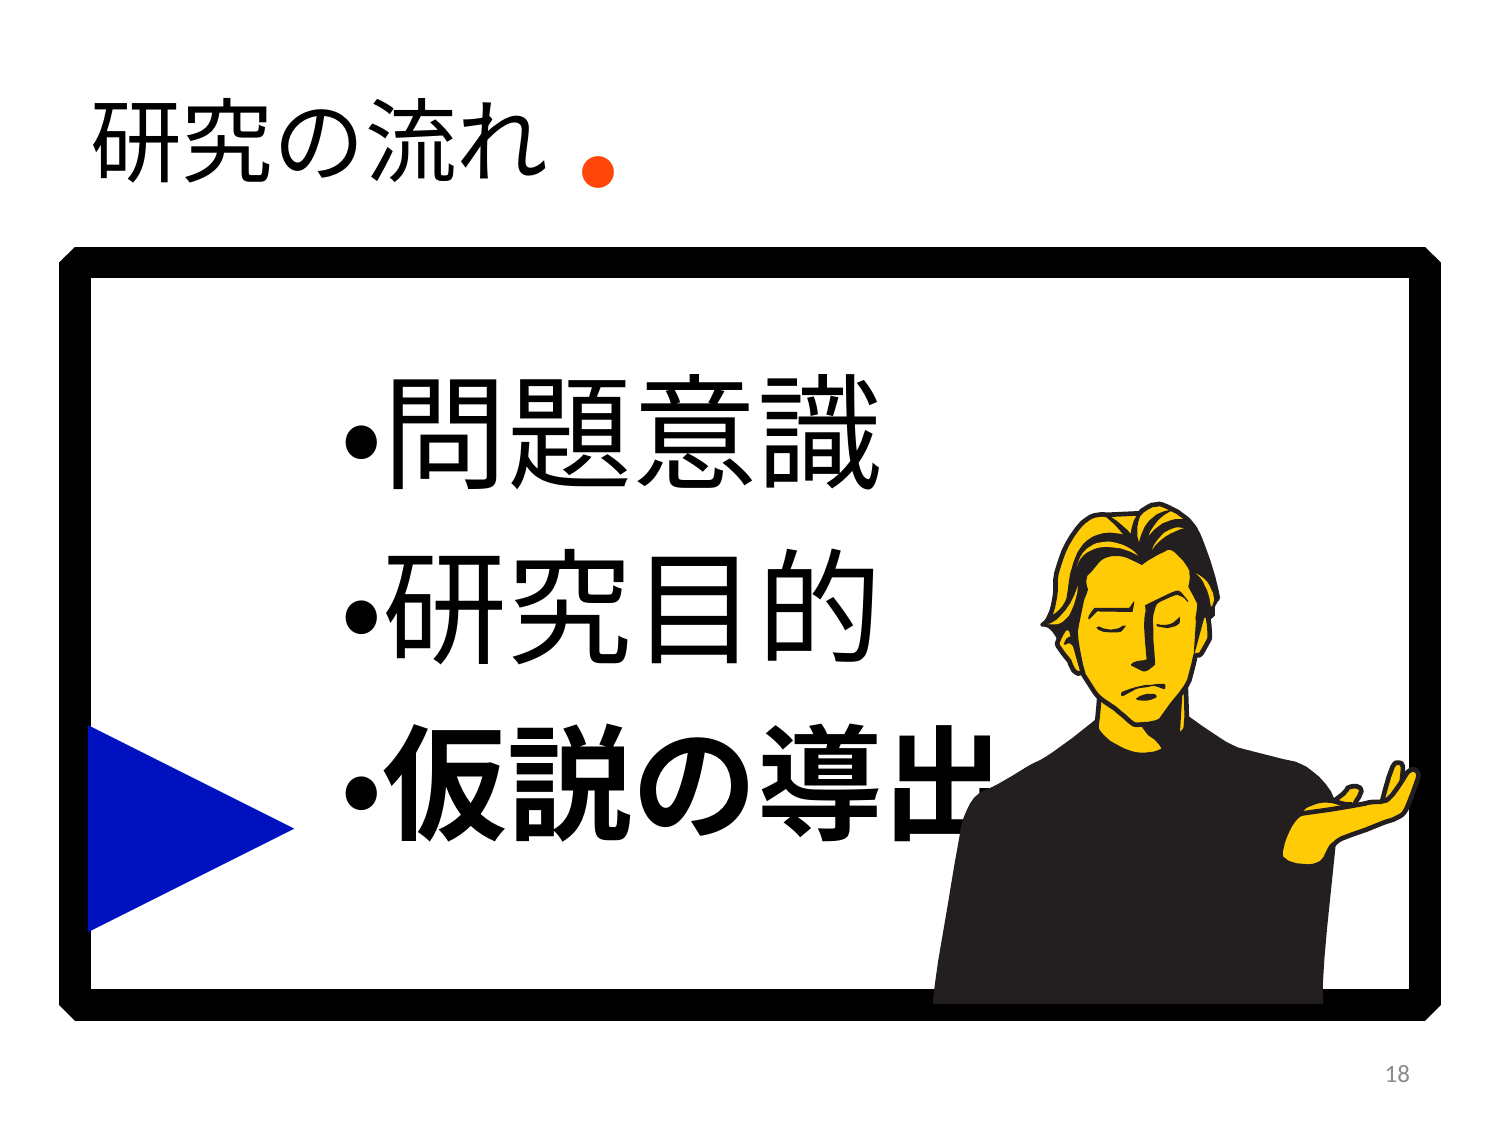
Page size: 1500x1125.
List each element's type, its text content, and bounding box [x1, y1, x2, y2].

picture [931, 500, 1422, 1006]
list ・問題意識 ・研究目的 ・仮説の導出 [75, 262, 1425, 1005]
text_box ・ [508, 72, 688, 268]
text_box ▶ [73, 620, 311, 961]
slide_number 18 [1074, 1042, 1425, 1103]
title 研究の流れ [75, 45, 1425, 233]
